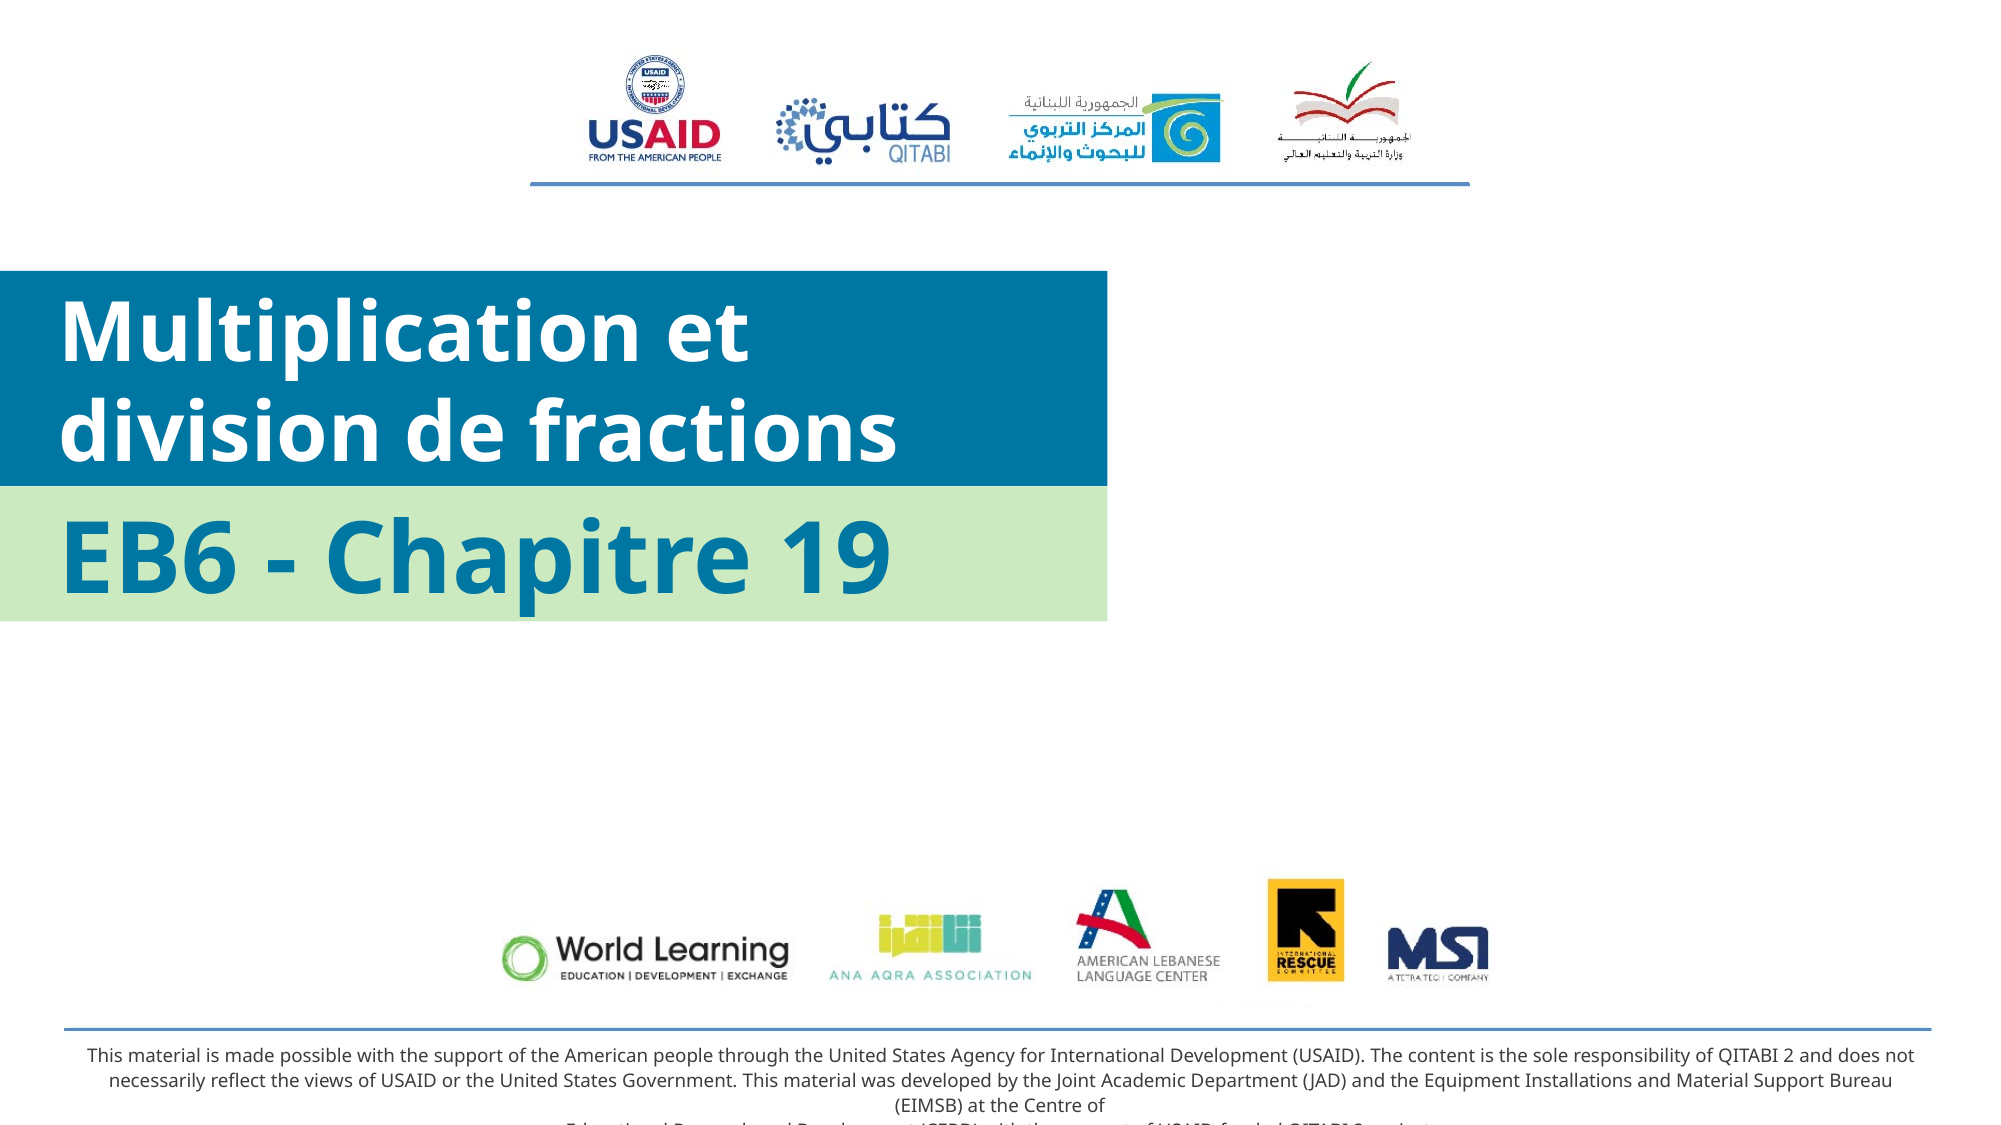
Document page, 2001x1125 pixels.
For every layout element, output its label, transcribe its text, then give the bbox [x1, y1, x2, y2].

text_box Multiplication et division de fractions [0, 270, 1108, 486]
picture [0, 0, 2000, 1125]
text_box This material is made possible with the support of the American people through the United States Agency for International Development (USAID). The content is the sole responsibility of QITABI 2 and does not necessarily reflect the views of USAID or the United States Government. This material was developed by the Joint Academic Department (JAD) and the Equipment Installations and Material Support Bureau (EIMSB) at the Centre of Educational Research and Development (CERD) with the support of USAID-funded QITABI 2 project. [68, 1038, 1932, 1125]
text_box EB6 - Chapitre 19 [0, 486, 1108, 622]
